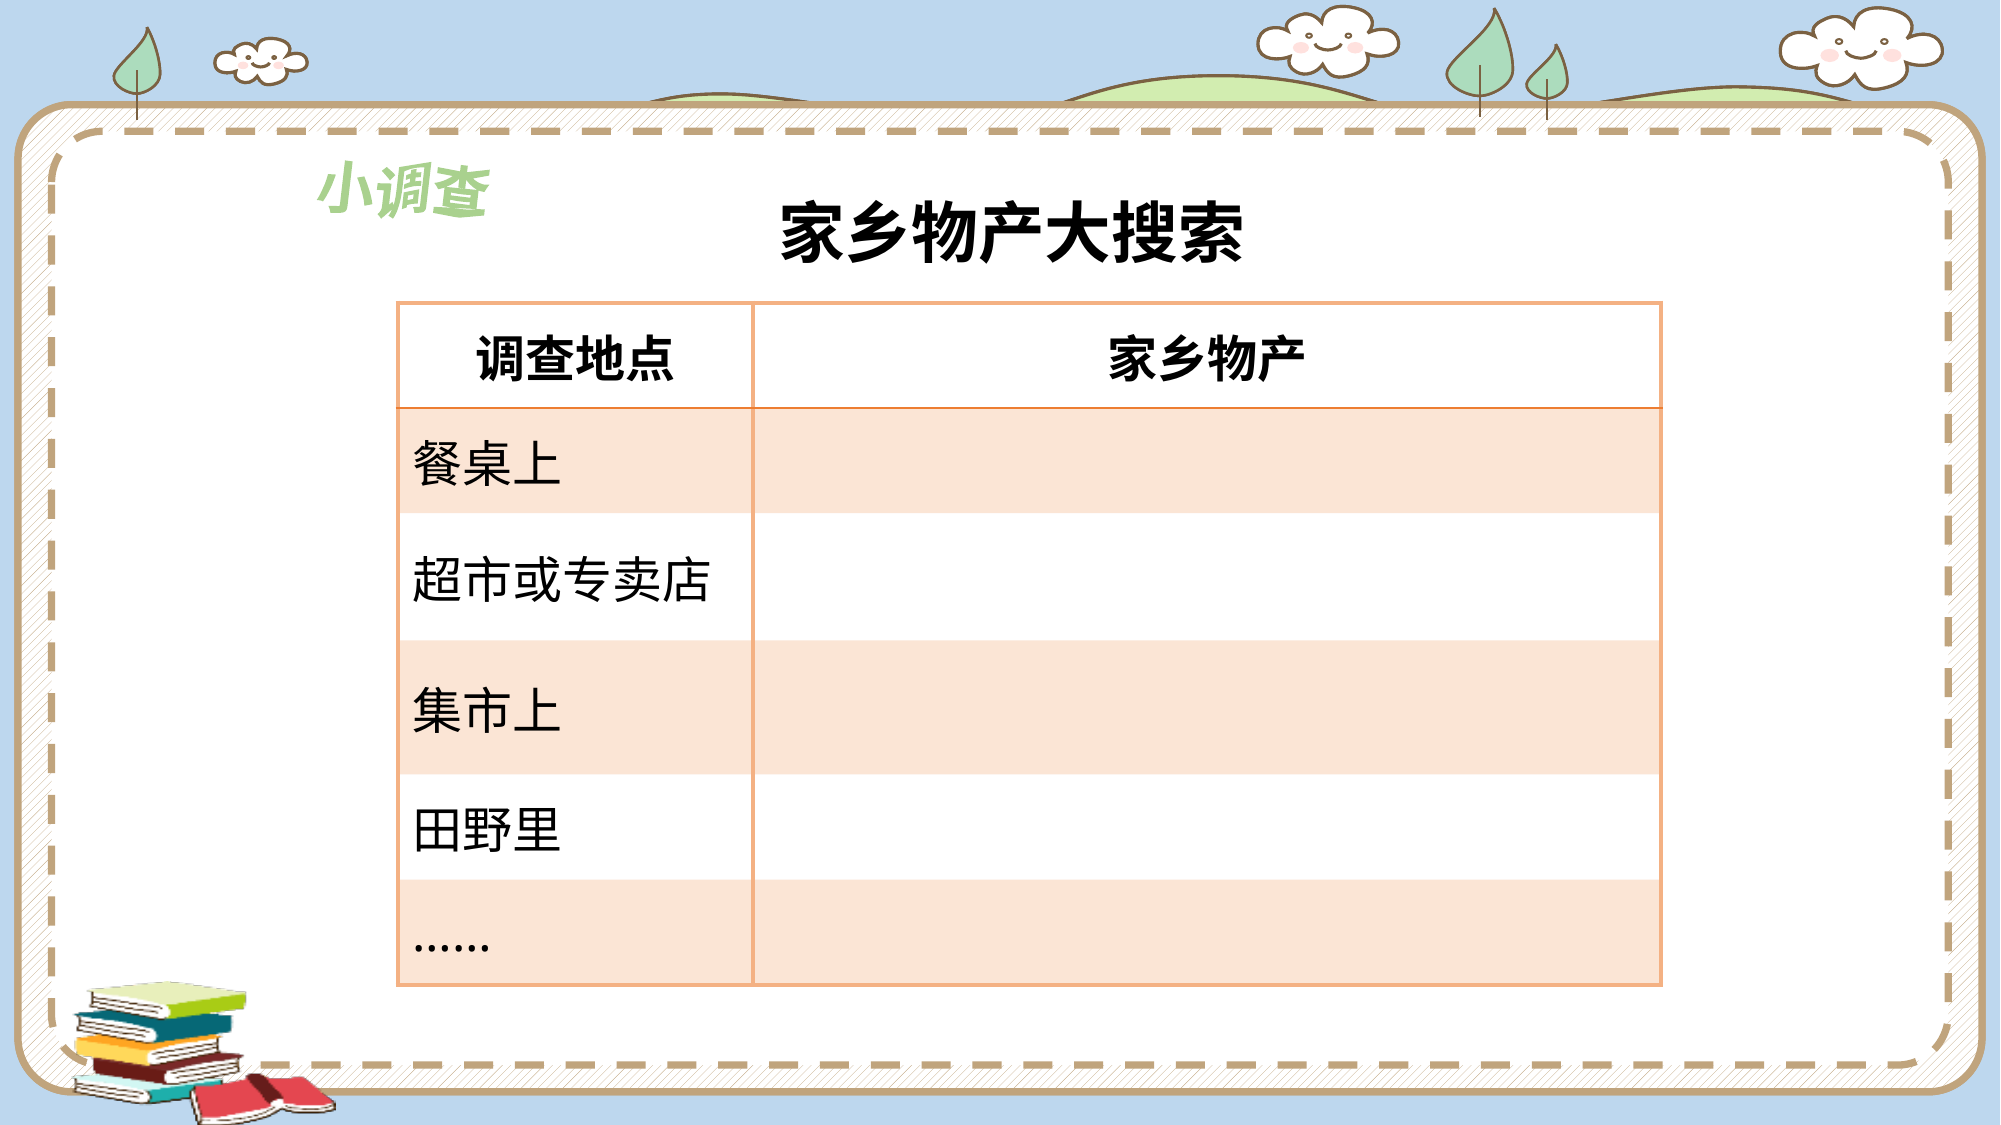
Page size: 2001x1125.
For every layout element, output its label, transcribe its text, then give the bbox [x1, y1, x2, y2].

table_cell …… [400, 880, 751, 983]
table_cell [755, 774, 1659, 880]
table_cell 餐桌上 [400, 409, 751, 513]
table_cell [755, 880, 1659, 983]
table_cell 超市或专卖店 [400, 513, 751, 640]
table_header 家乡物产 [755, 305, 1659, 407]
picture [71, 981, 336, 1125]
table_cell [755, 640, 1659, 774]
table_cell [755, 409, 1659, 513]
table_cell [755, 513, 1659, 640]
table_cell 集市上 [400, 640, 751, 774]
text_box 家乡物产大搜索 [373, 183, 1650, 278]
table_cell 田野里 [400, 774, 751, 880]
table_header 调查地点 [400, 305, 751, 407]
